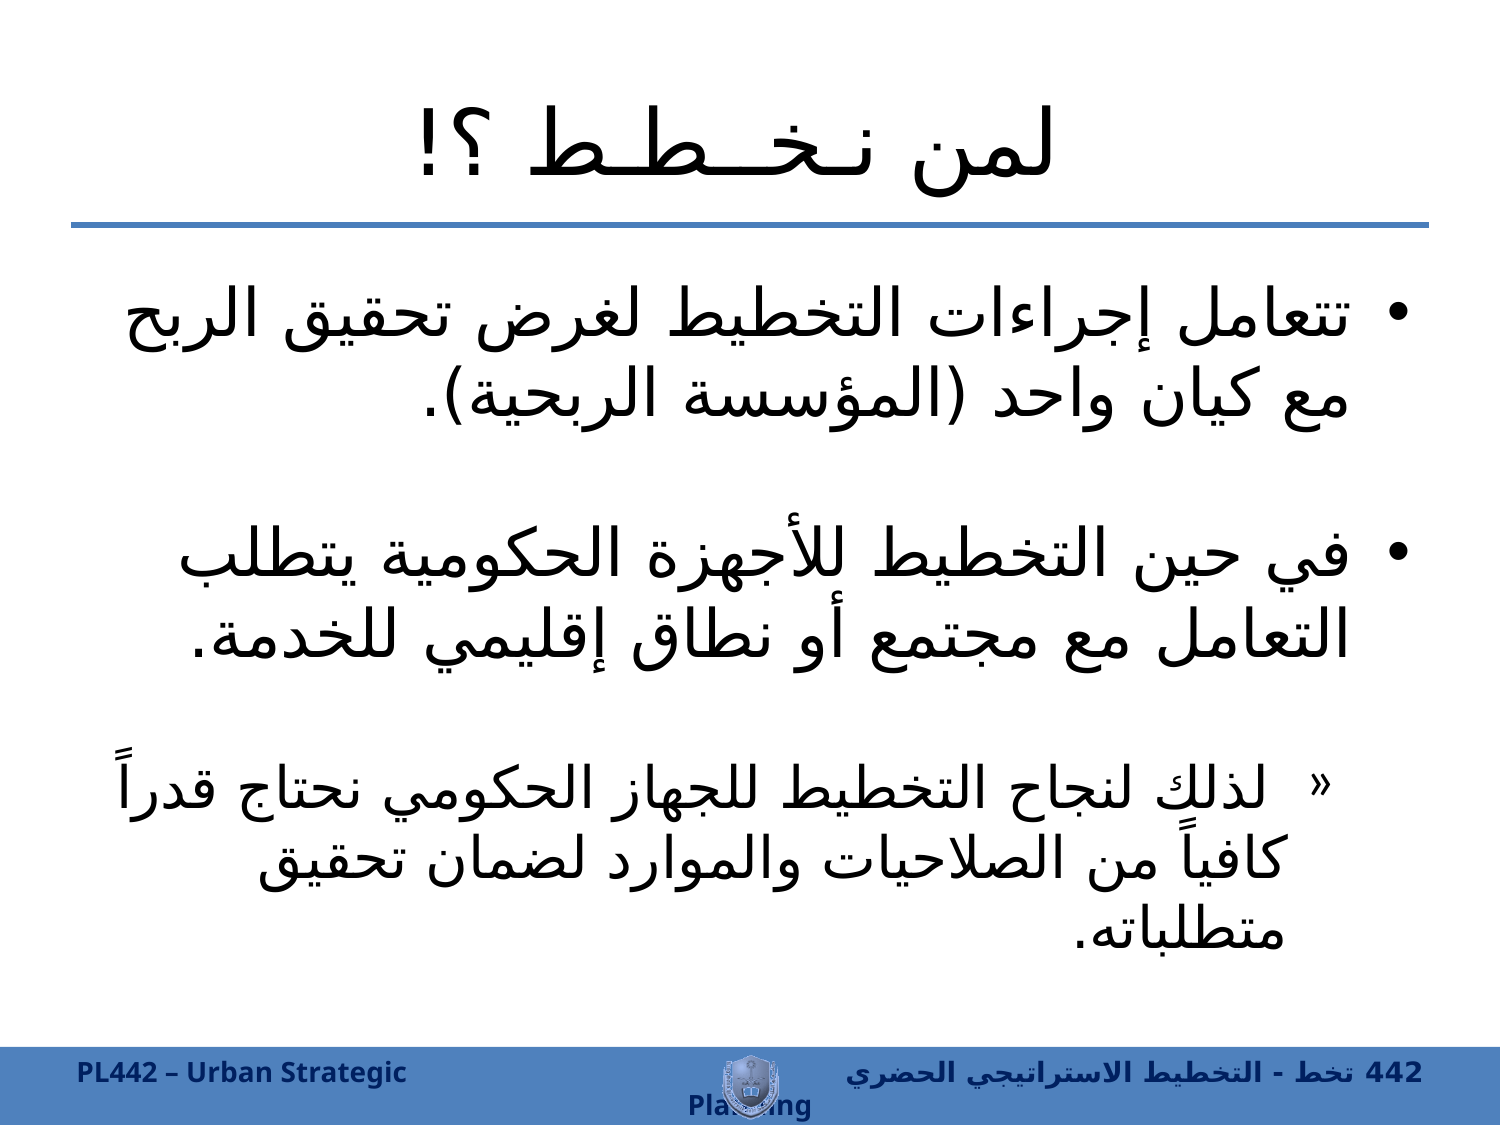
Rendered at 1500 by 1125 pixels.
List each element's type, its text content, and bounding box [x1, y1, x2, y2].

list تتعامل إجراءات التخطيط لغرض تحقيق الربح مع كيان واحد (المؤسسة الربحية). في حين التخطيط للأجهزة الحكومية يتطلب التعامل مع مجتمع أو نطاق إقليمي للخدمة. لذلك لنجاح التخطيط للجهاز الحكومي نحتاج قدراً كافياً من الصلاحيات والموارد لضمان تحقيق متطلباته. [75, 262, 1425, 1005]
title لمن نـخــطـط ؟! [75, 45, 1425, 222]
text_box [0, 1046, 1500, 1125]
